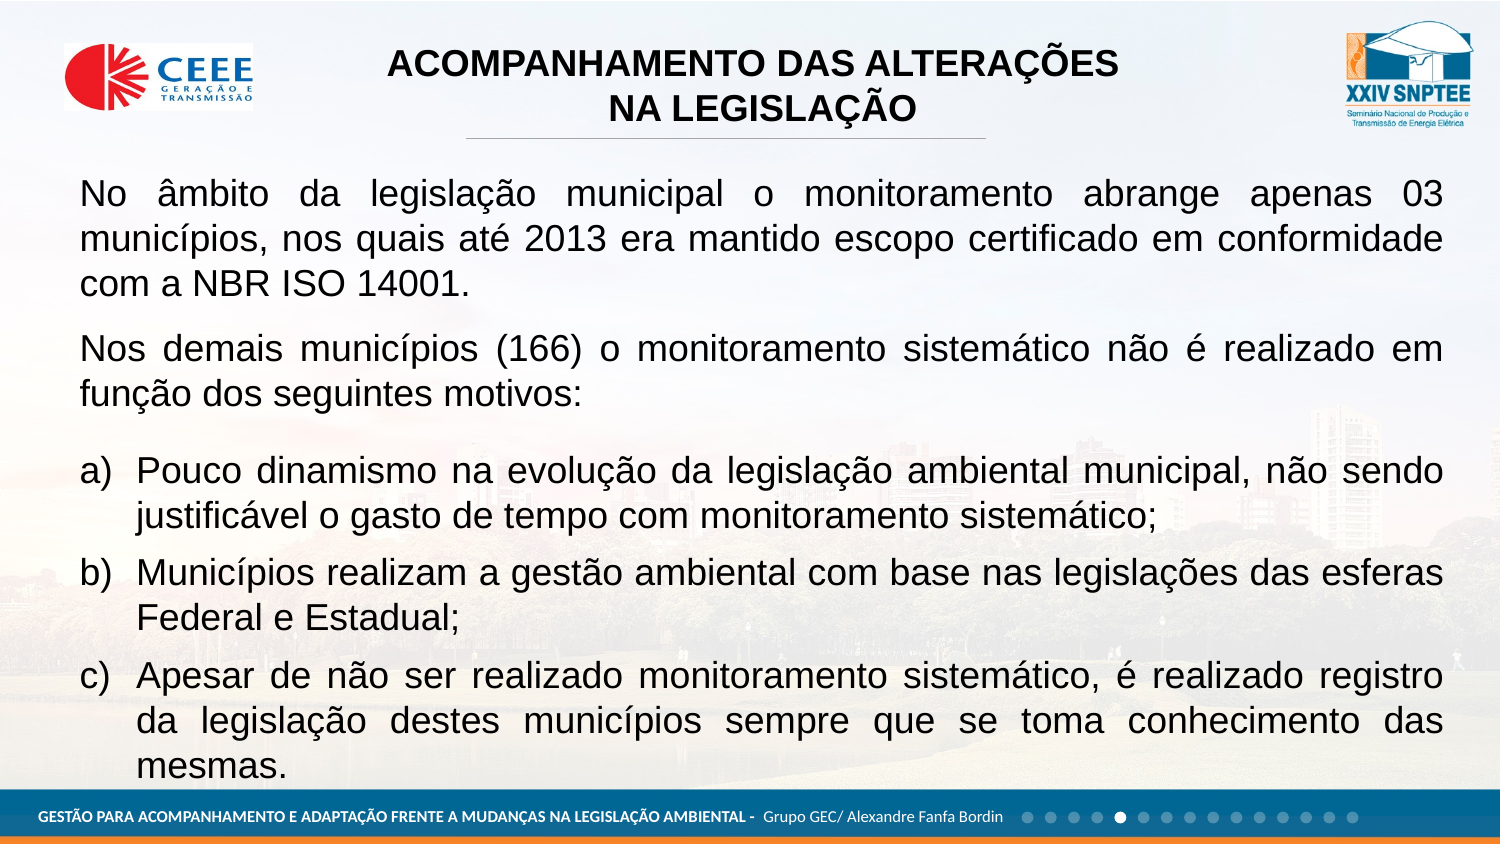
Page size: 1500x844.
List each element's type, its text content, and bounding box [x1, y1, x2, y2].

picture [0, 1, 1500, 789]
text_box ACOMPANHAMENTO DAS ALTERAÇÕES NA LEGISLAÇÃO [371, 32, 1144, 137]
text_box [1112, 809, 1129, 826]
text_box No âmbito da legislação municipal o monitoramento abrange apenas 03 municípios, nos quais até 2013 era mantido escopo certificado em conformidade com a NBR ISO 14001. Nos demais municípios (166) o monitoramento sistemático não é realizado em função dos seguintes motivos: Pouco dinamismo na evolução da legislação ambiental municipal, não sendo justificável o gasto de tempo com monitoramento sistemático; Municípios realizam a gestão ambiental com base nas legislações das esferas Federal e Estadual; Apesar de não ser realizado monitoramento sistemático, é realizado registro da legislação destes municípios sempre que se toma conhecimento das mesmas. [64, 161, 1459, 793]
picture [0, 812, 1500, 844]
